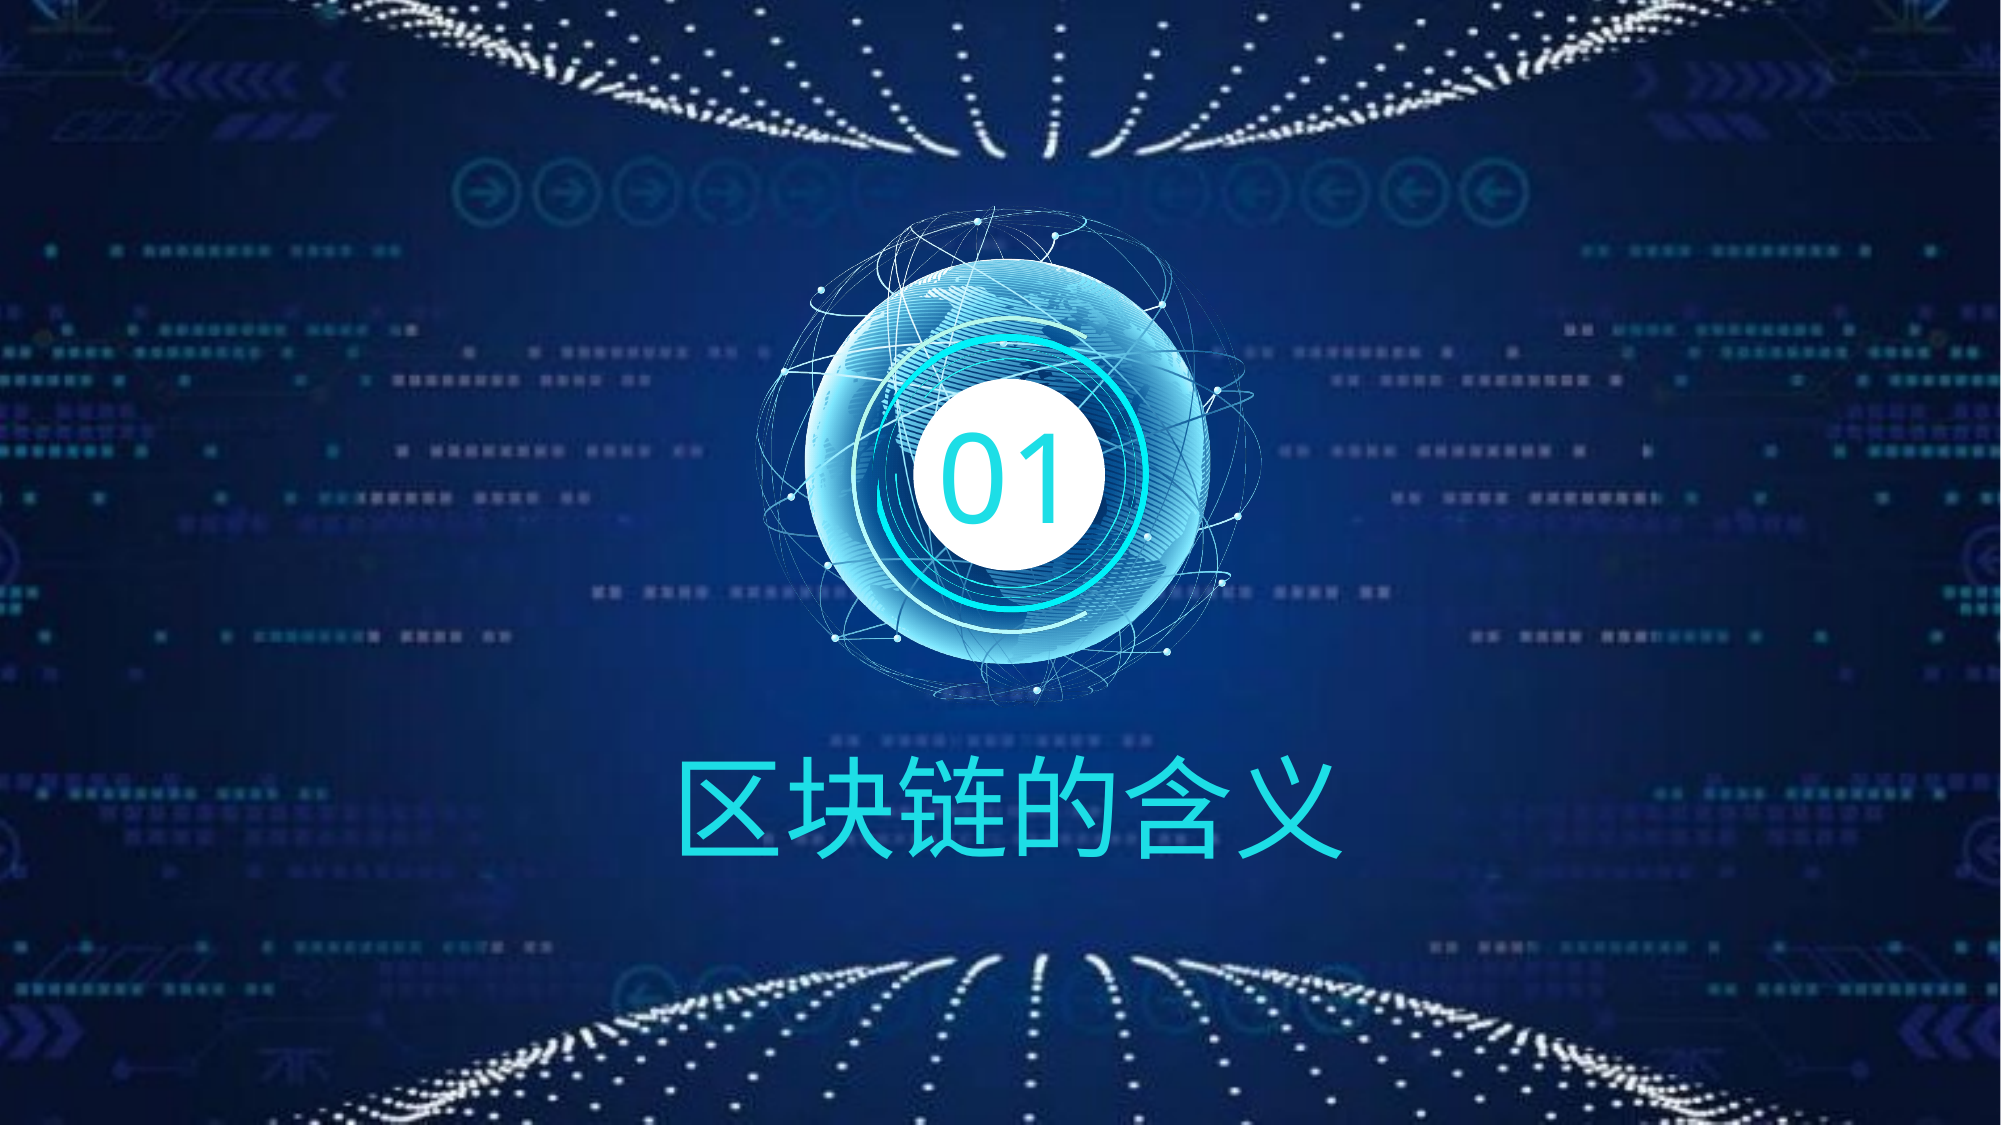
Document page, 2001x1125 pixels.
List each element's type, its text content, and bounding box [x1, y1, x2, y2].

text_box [860, 378, 1158, 571]
picture [0, 0, 2001, 1125]
text_box 区块链的含义 [571, 730, 1447, 881]
